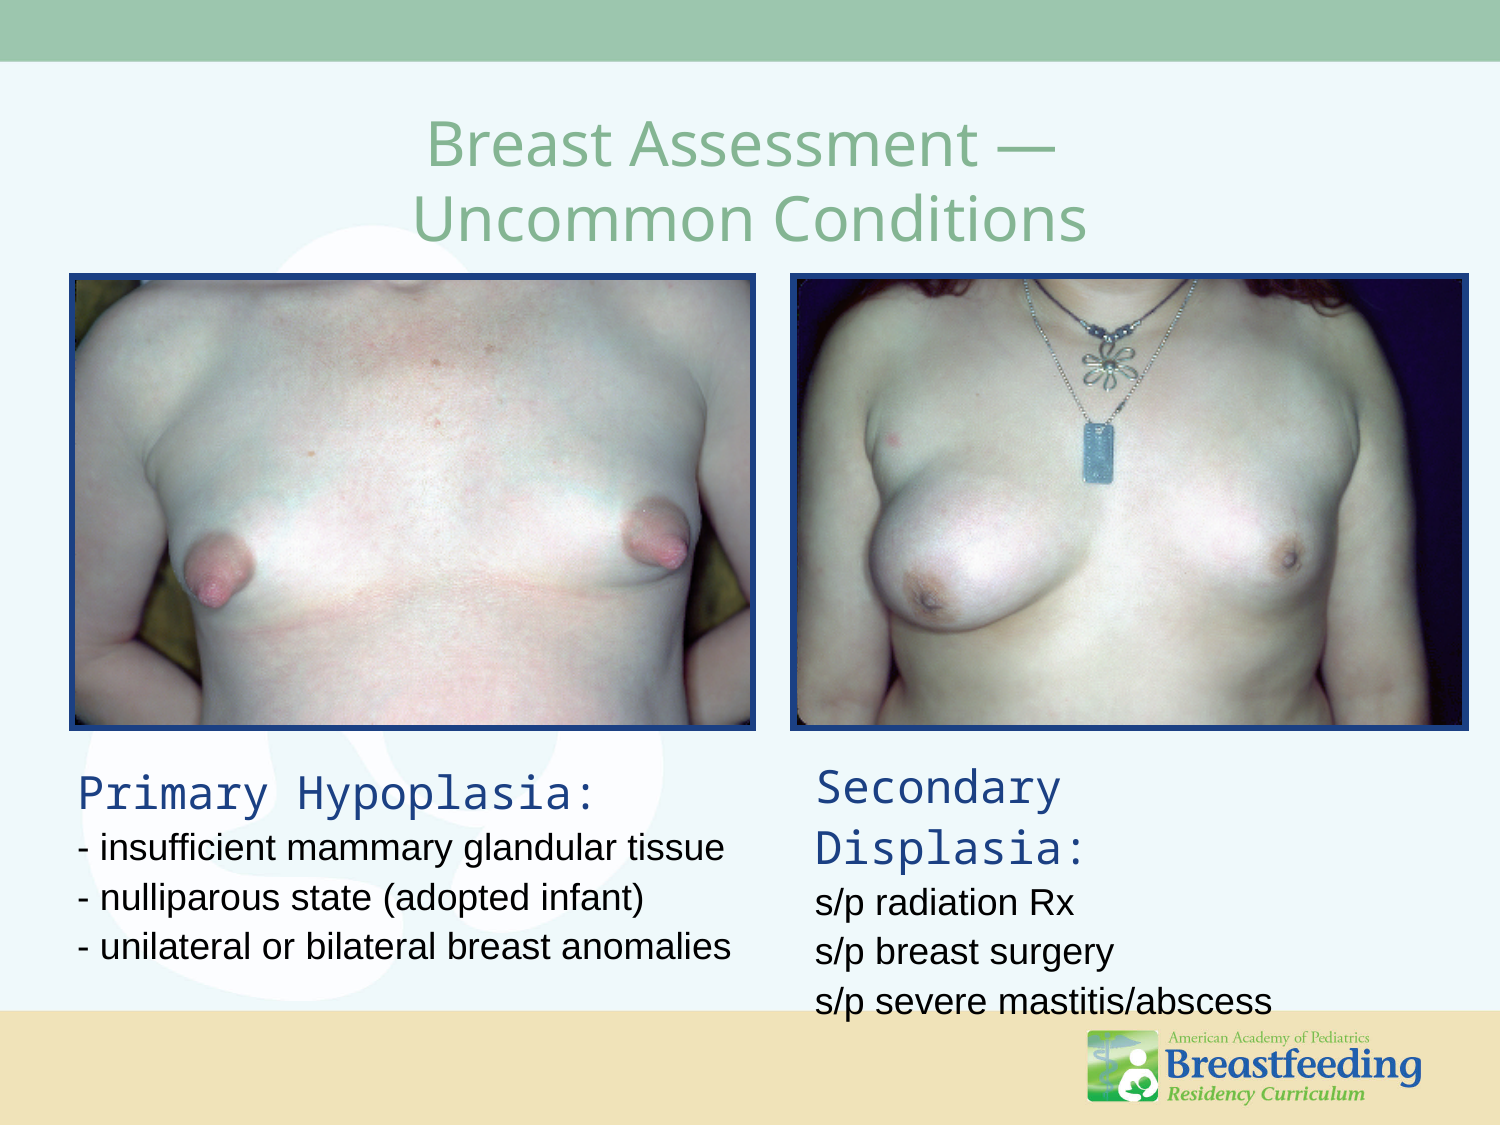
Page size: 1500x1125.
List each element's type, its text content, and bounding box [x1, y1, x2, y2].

picture [0, 0, 1500, 1125]
title Breast Assessment — Uncommon Conditions [37, 107, 1463, 251]
text_box Primary Hypoplasia: - insufficient mammary glandular tissue - nulliparous state (adopted infant) - unilateral or bilateral breast anomalies [62, 751, 800, 1033]
text_box Secondary Displasia: s/p radiation Rx s/p breast surgery s/p severe mastitis/abscess [800, 744, 1358, 1038]
